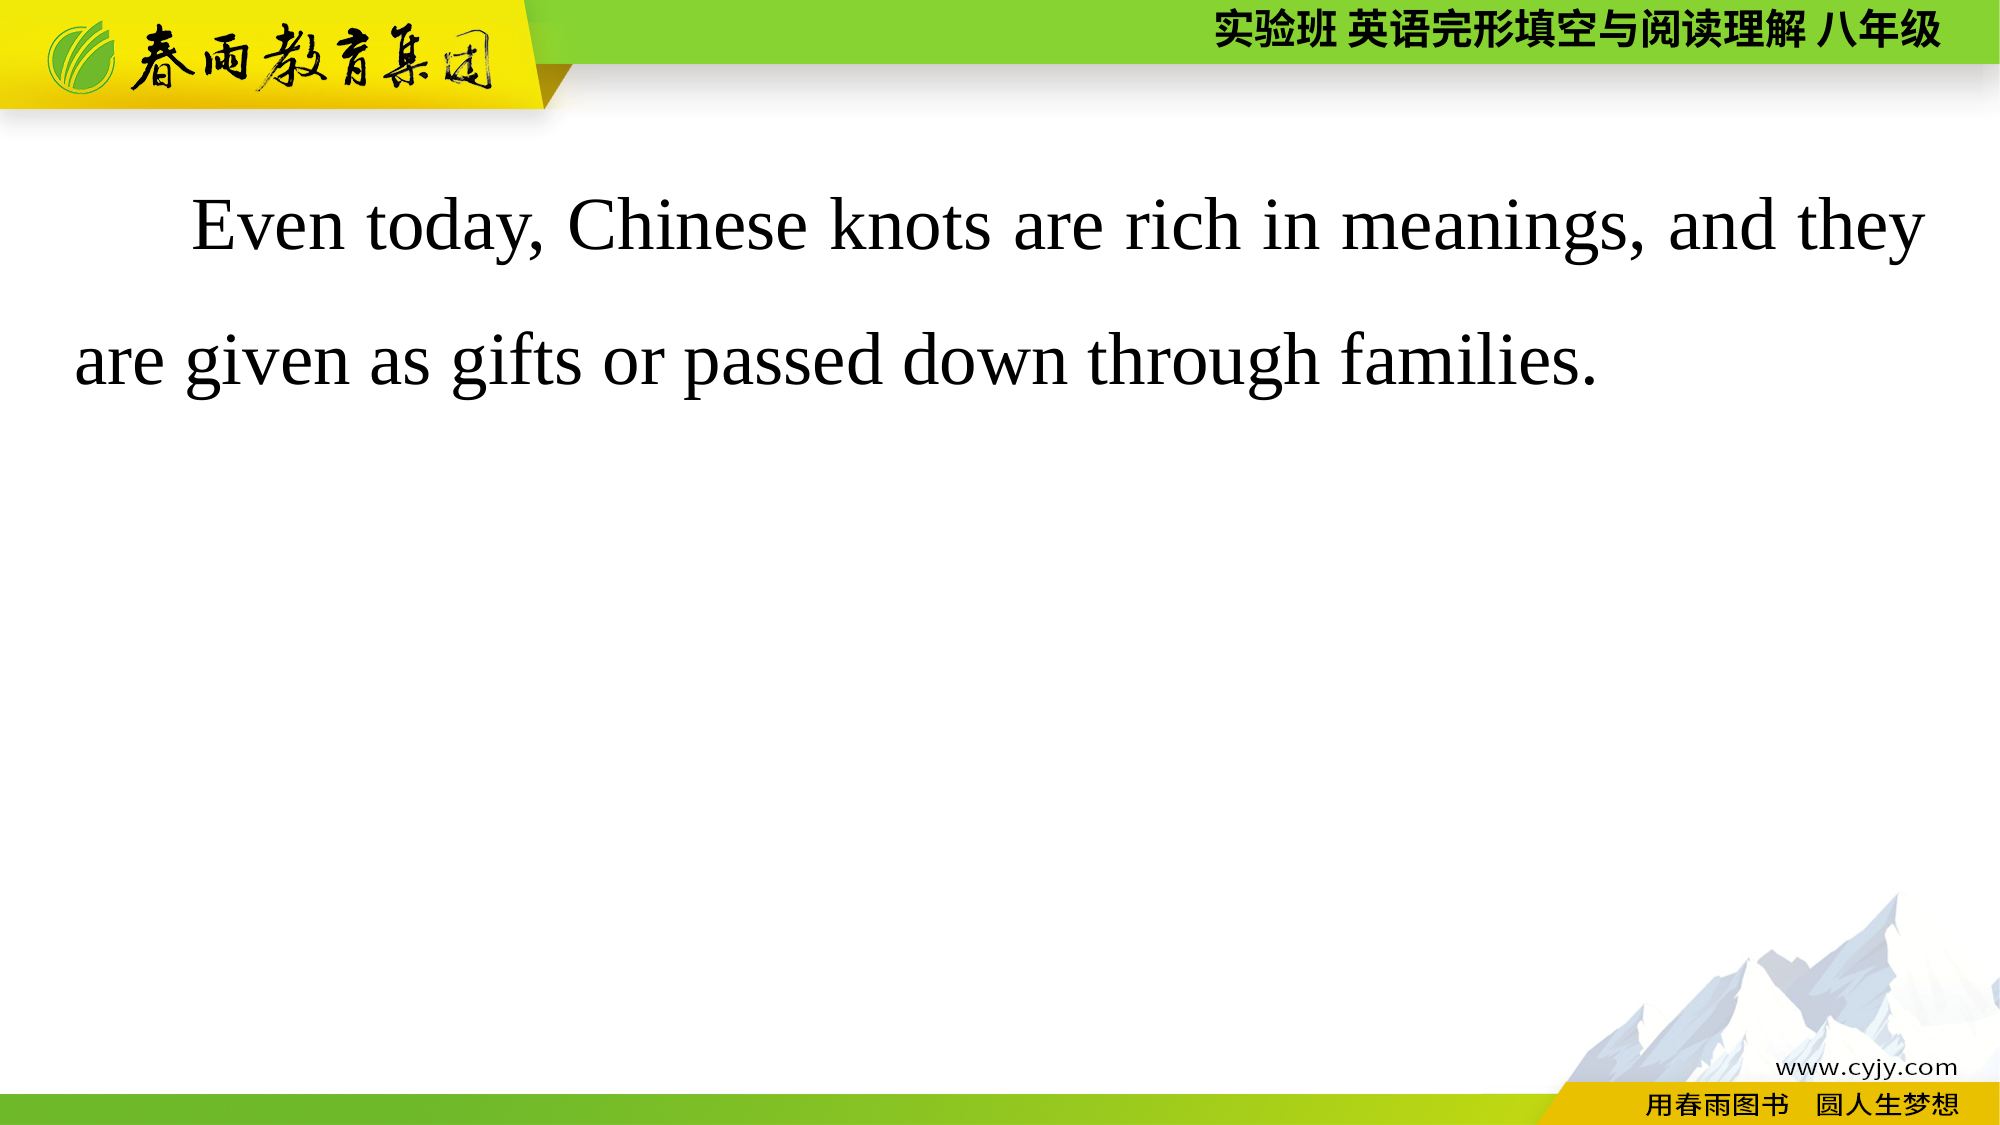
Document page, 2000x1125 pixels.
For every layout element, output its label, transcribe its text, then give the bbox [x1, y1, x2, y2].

picture [0, 0, 2000, 1125]
list Even today, Chinese knots are rich in meanings, and they are given as gifts or passed down through families. [59, 122, 1944, 394]
